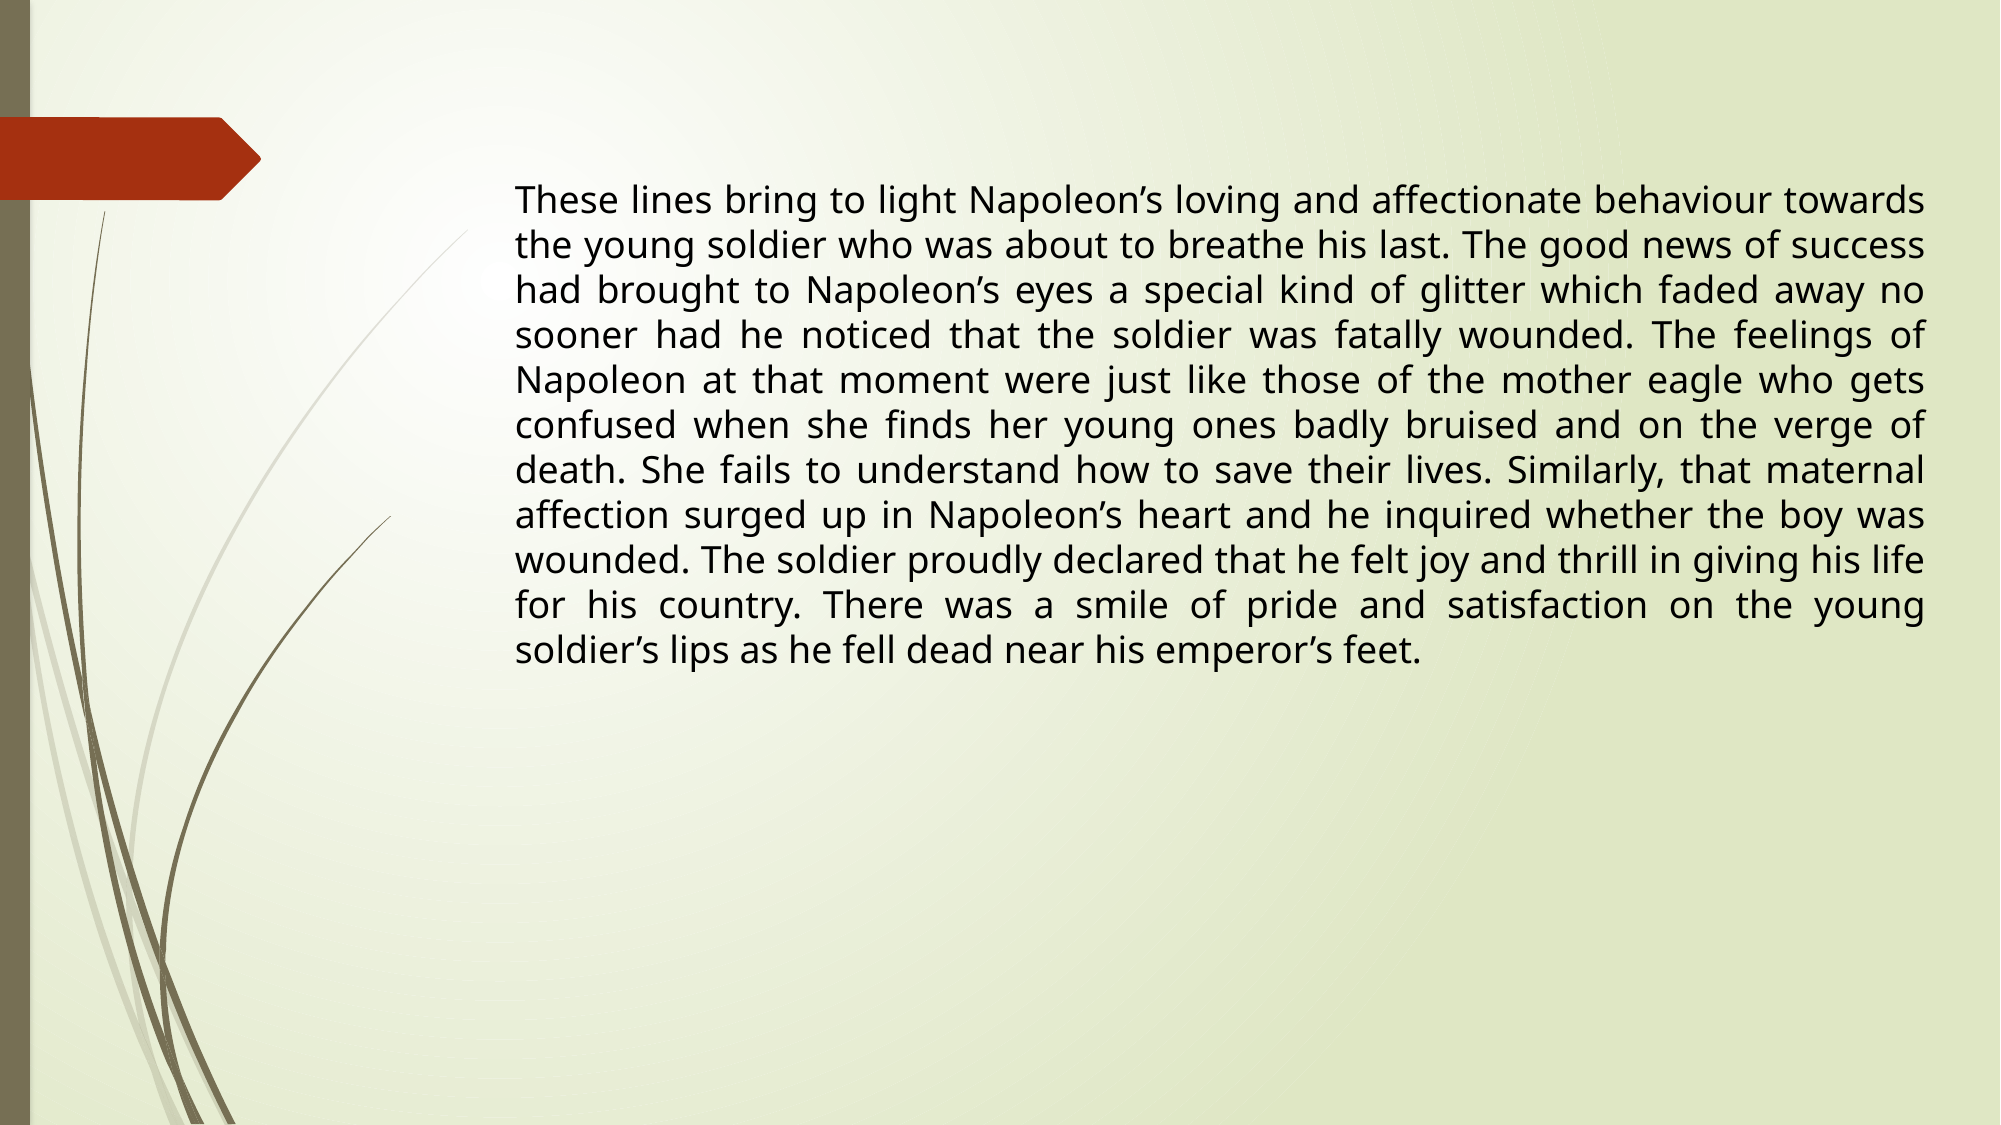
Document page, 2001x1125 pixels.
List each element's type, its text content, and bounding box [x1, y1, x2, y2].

text_box These lines bring to light Napoleon’s loving and affectionate behaviour towards the young soldier who was about to breathe his last. The good news of success had brought to Napoleon’s eyes a special kind of glitter which faded away no sooner had he noticed that the soldier was fatally wounded. The feelings of Napoleon at that moment were just like those of the mother eagle who gets confused when she finds her young ones badly bruised and on the verge of death. She fails to understand how to save their lives. Similarly, that maternal affection surged up in Napoleon’s heart and he inquired whether the boy was wounded. The soldier proudly declared that he felt joy and thrill in giving his life for his country. There was a smile of pride and satisfaction on the young soldier’s lips as he fell dead near his emperor’s feet. [499, 168, 1942, 679]
